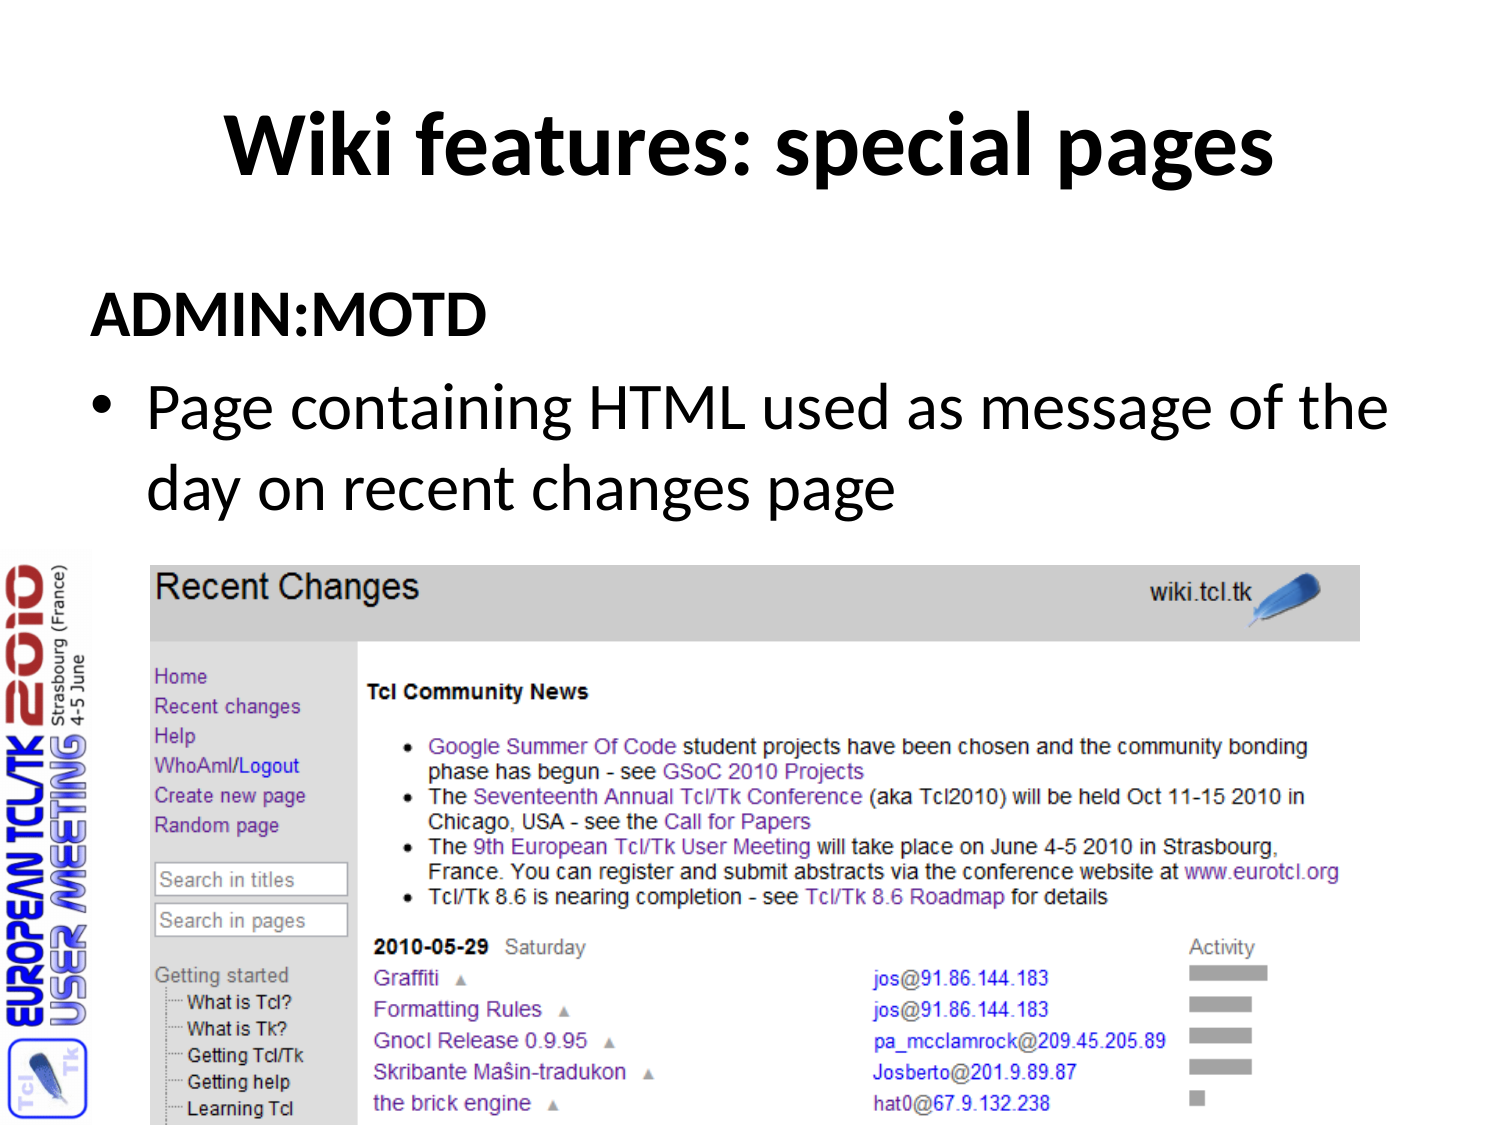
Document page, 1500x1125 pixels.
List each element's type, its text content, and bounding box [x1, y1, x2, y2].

picture [0, 550, 1360, 1125]
title Wiki features: special pages [75, 45, 1425, 233]
list ADMIN:MOTD Page containing HTML used as message of the day on recent changes page [75, 262, 1425, 1005]
